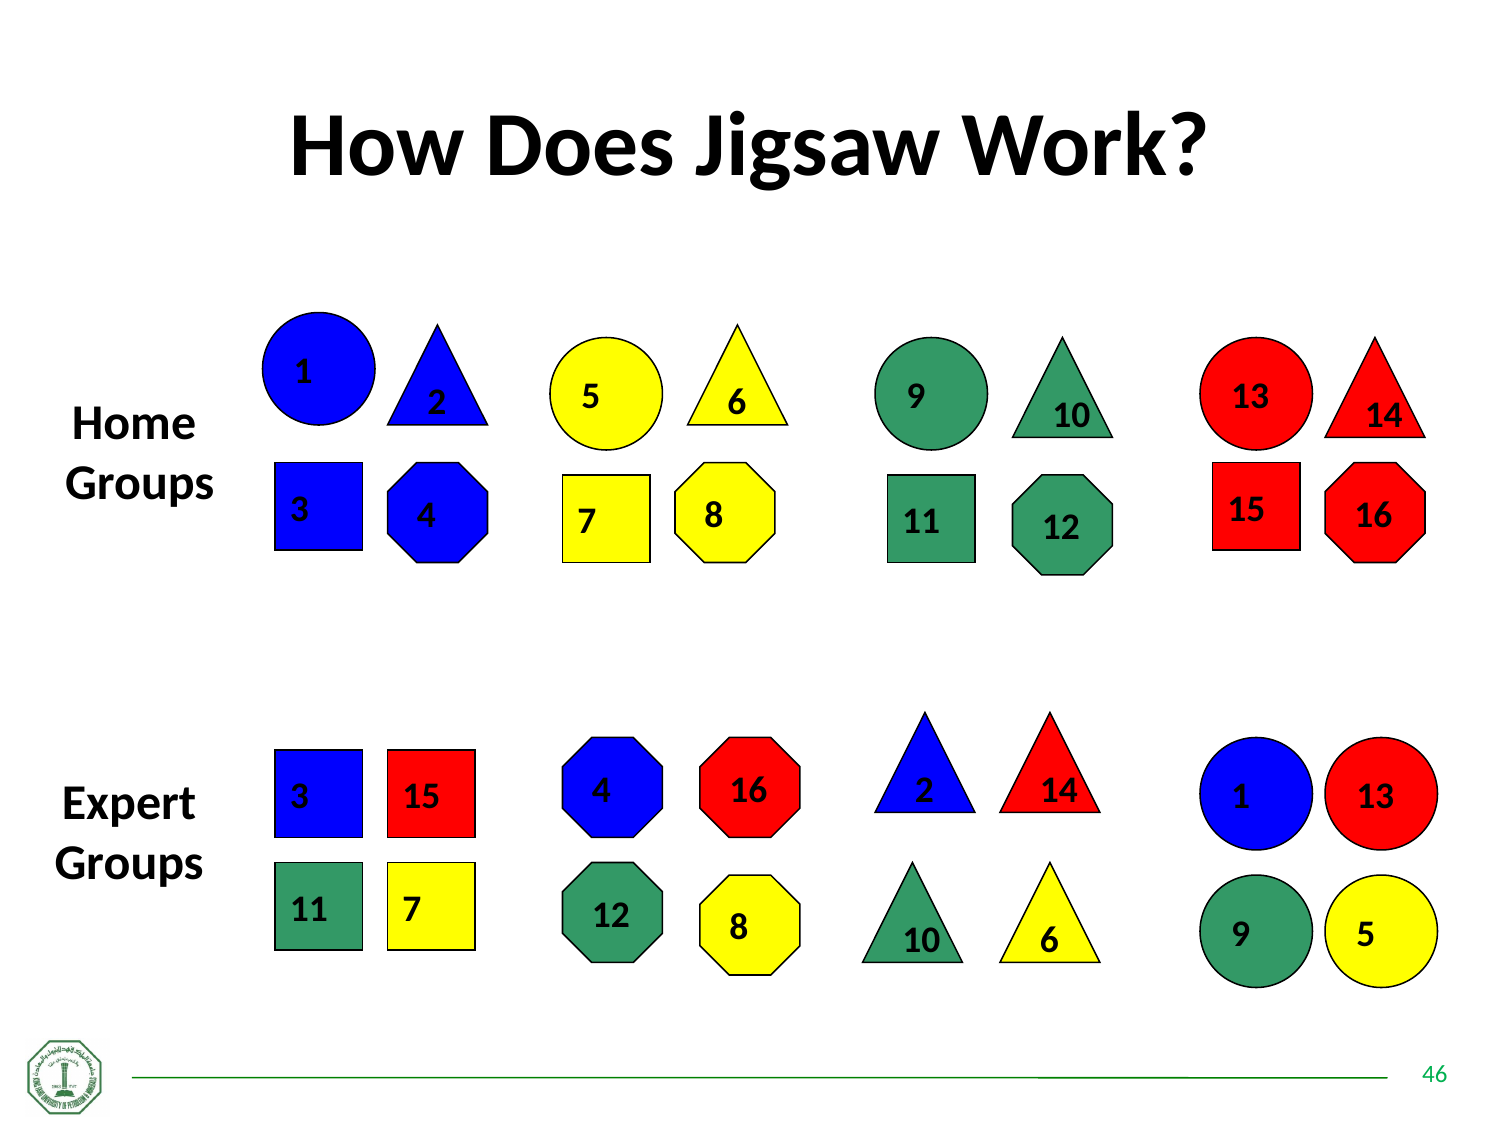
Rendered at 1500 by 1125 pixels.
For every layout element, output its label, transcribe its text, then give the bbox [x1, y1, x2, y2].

text_box 10 [862, 862, 963, 963]
text_box 7 [387, 862, 475, 950]
text_box 1 [262, 312, 376, 426]
text_box Home Groups [42, 382, 238, 517]
text_box 12 [562, 862, 663, 963]
title How Does Jigsaw Work? [75, 45, 1425, 233]
text_box 5 [549, 337, 663, 451]
text_box 4 [387, 462, 488, 563]
text_box 2 [875, 712, 976, 813]
text_box 15 [1212, 462, 1300, 550]
text_box 5 [1325, 875, 1438, 988]
slide_number 46 [1387, 1042, 1463, 1103]
text_box 6 [687, 324, 788, 425]
text_box 6 [999, 862, 1100, 963]
picture [25, 1038, 110, 1117]
text_box 3 [274, 749, 363, 838]
text_box 2 [387, 324, 488, 425]
text_box 11 [887, 474, 975, 563]
text_box 1 [1200, 737, 1313, 850]
text_box 12 [1012, 474, 1113, 575]
text_box 16 [1325, 462, 1426, 563]
text_box 16 [699, 737, 800, 838]
text_box 4 [562, 737, 663, 838]
text_box 14 [999, 712, 1100, 813]
text_box 8 [699, 875, 800, 976]
text_box Expert Groups [29, 762, 229, 898]
text_box 15 [387, 749, 475, 838]
text_box 9 [875, 337, 988, 451]
text_box 11 [274, 862, 363, 950]
text_box 13 [1325, 737, 1438, 850]
text_box 14 [1325, 337, 1426, 438]
text_box 8 [675, 462, 775, 563]
text_box 3 [274, 462, 363, 550]
text_box 9 [1200, 875, 1313, 988]
text_box 7 [562, 474, 650, 563]
text_box 10 [1012, 337, 1113, 438]
text_box 13 [1200, 337, 1313, 451]
